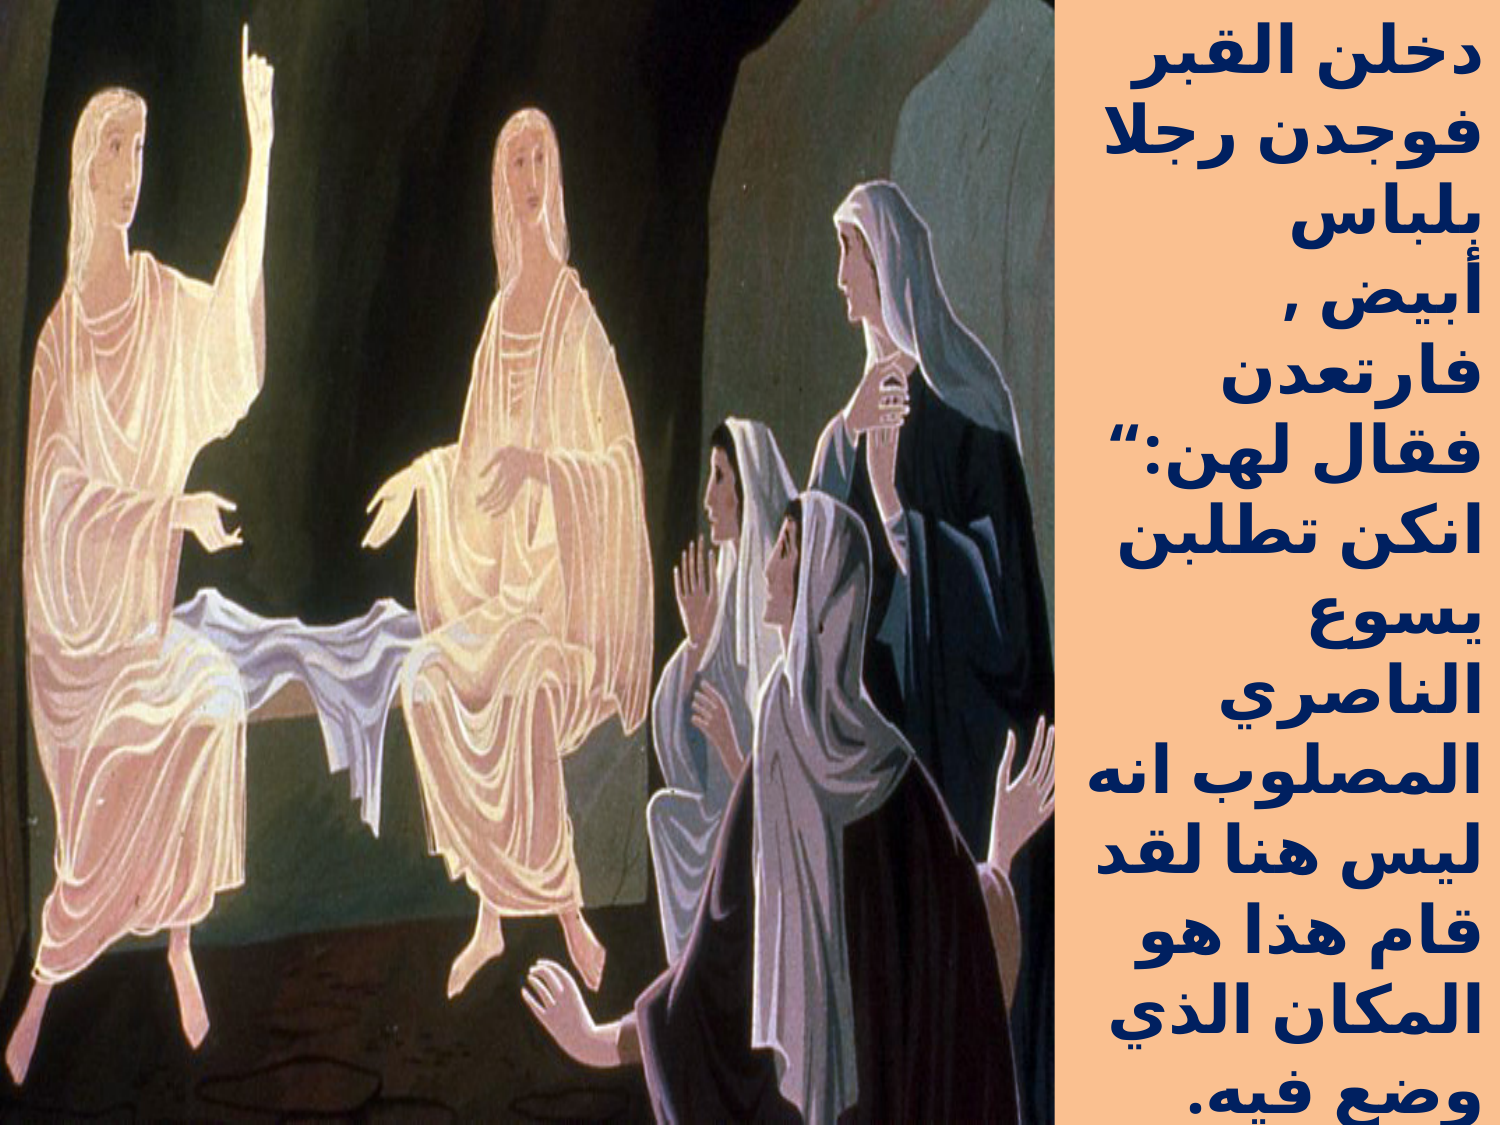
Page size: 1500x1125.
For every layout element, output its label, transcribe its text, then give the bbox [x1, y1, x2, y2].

text_box دخلن القبر فوجدن رجلا بلباس أبيض , فارتعدن فقال لهن:“ انكن تطلبن يسوع الناصري المصلوب انه ليس هنا لقد قام هذا هو المكان الذي وضع فيه. اذهبن وقلن لتلاميذه ولبطرس انه يسبقكم الى الجليل هناك ترونه كما قال لكم“. [1079, 0, 1500, 1125]
picture [0, 0, 1079, 1125]
